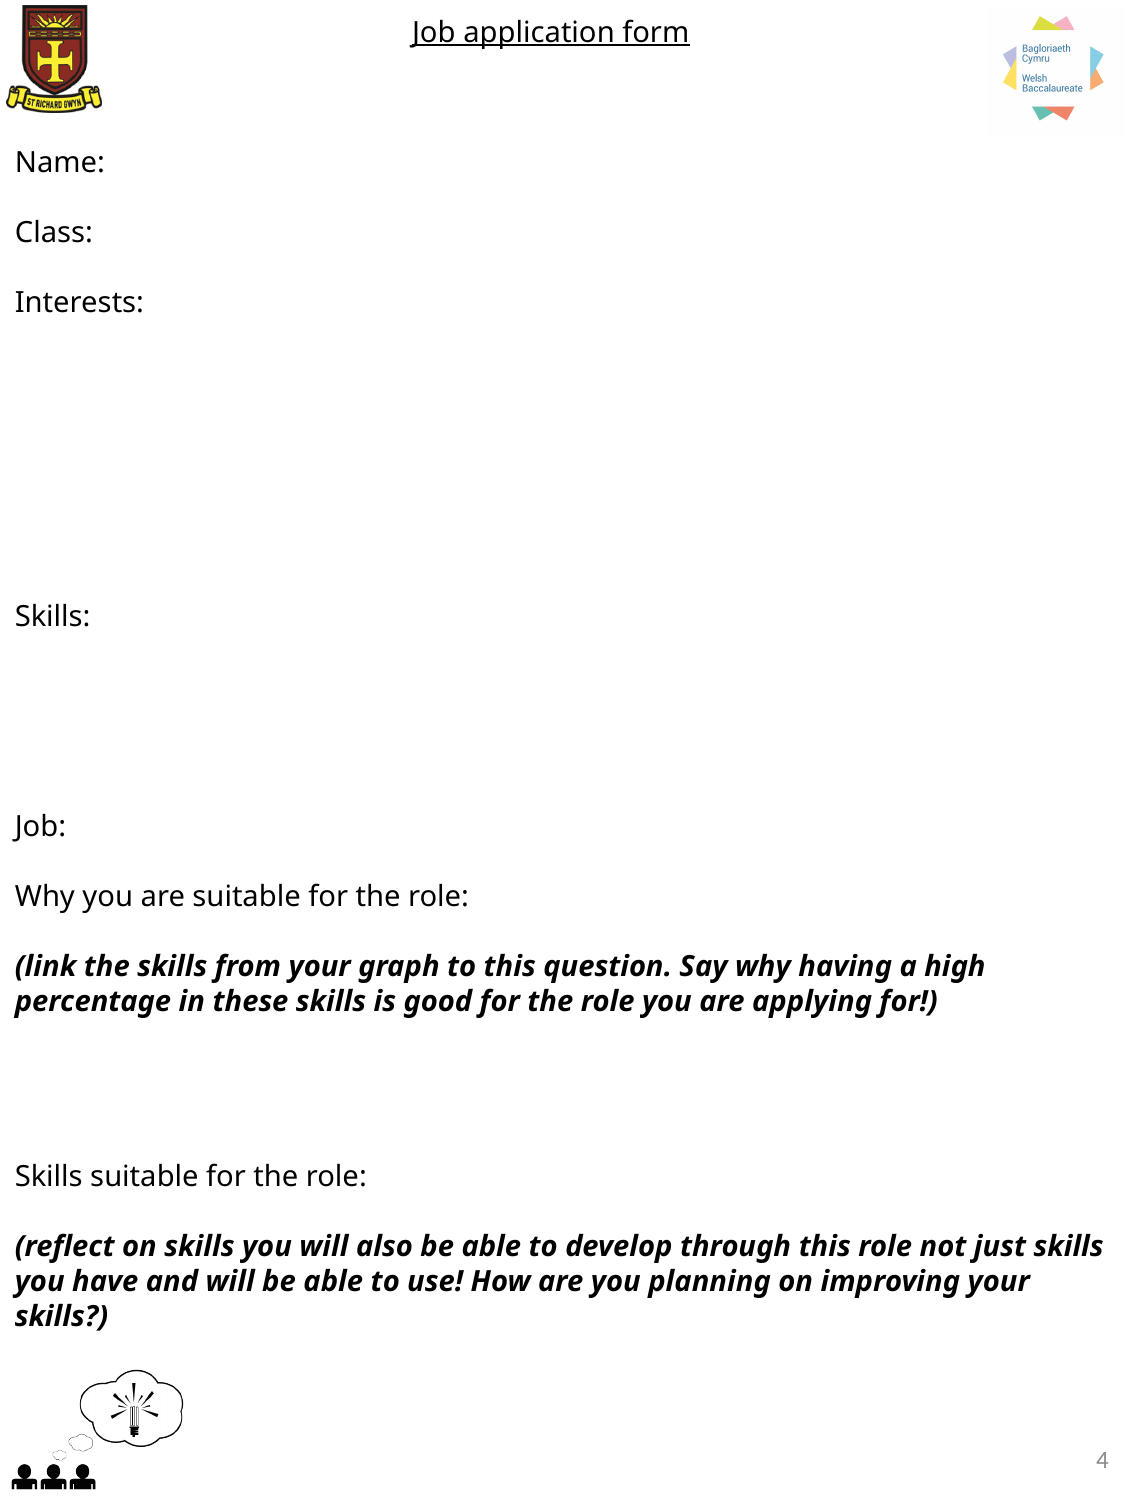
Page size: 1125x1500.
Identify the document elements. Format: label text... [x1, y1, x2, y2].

picture [6, 5, 102, 113]
slide_number 4 [861, 1418, 1124, 1499]
text_box Name: Class: Interests: Skills: Job: Why you are suitable for the role: (link the skills from your graph to this question. Say why having a high percentage in these skills is good for the role you are applying for!) Skills suitable for the role: (reflect on skills you will also be able to develop through this role not just skills you have and will be able to use! How are you planning on improving your skills?) [0, 135, 1125, 1375]
picture [987, 7, 1125, 136]
picture [9, 1365, 196, 1491]
text_box Job application form [103, 5, 988, 56]
